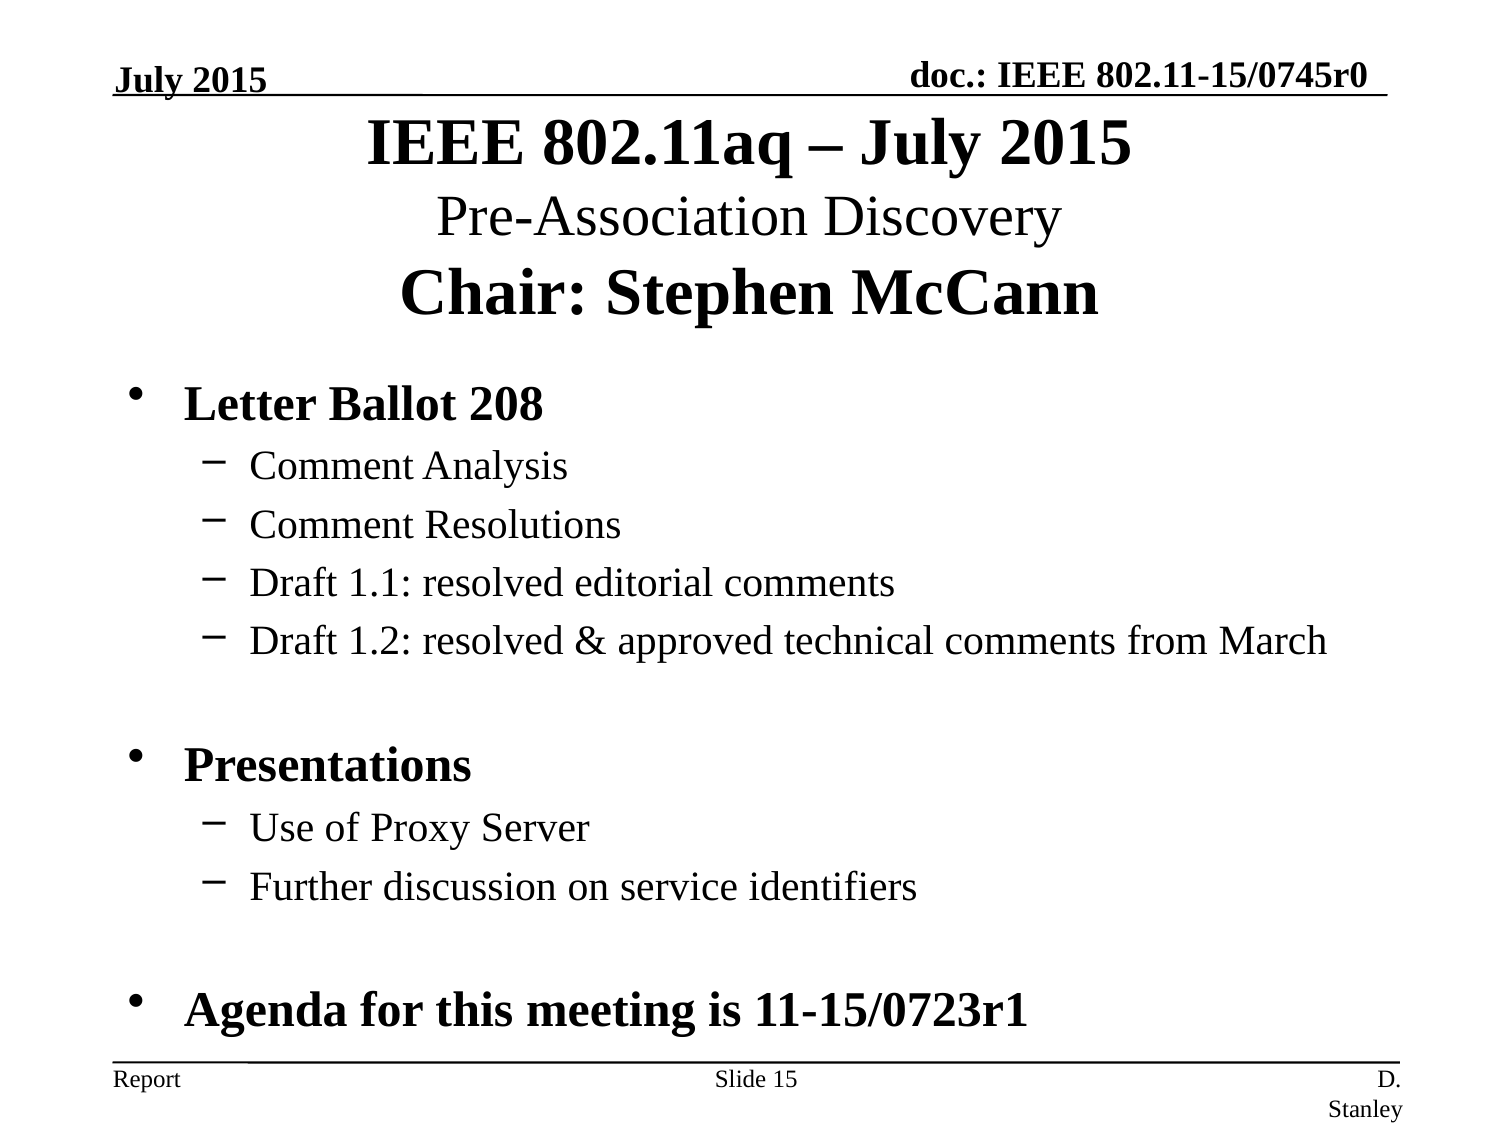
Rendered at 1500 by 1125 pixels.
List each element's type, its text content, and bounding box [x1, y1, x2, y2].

footer D. Stanley, HP-Aruba Networks [1325, 1062, 1402, 1093]
list Letter Ballot 208 Comment Analysis Comment Resolutions Draft 1.1: resolved editorial comments Draft 1.2: resolved & approved technical comments from March Presentations Use of Proxy Server Further discussion on service identifiers Agenda for this meeting is 11-15/0723r1 [112, 362, 1388, 1013]
slide_number Slide 15 [712, 1062, 800, 1093]
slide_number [114, 54, 374, 101]
title IEEE 802.11aq – July 2015 Pre-Association Discovery Chair: Stephen McCann [112, 125, 1388, 300]
